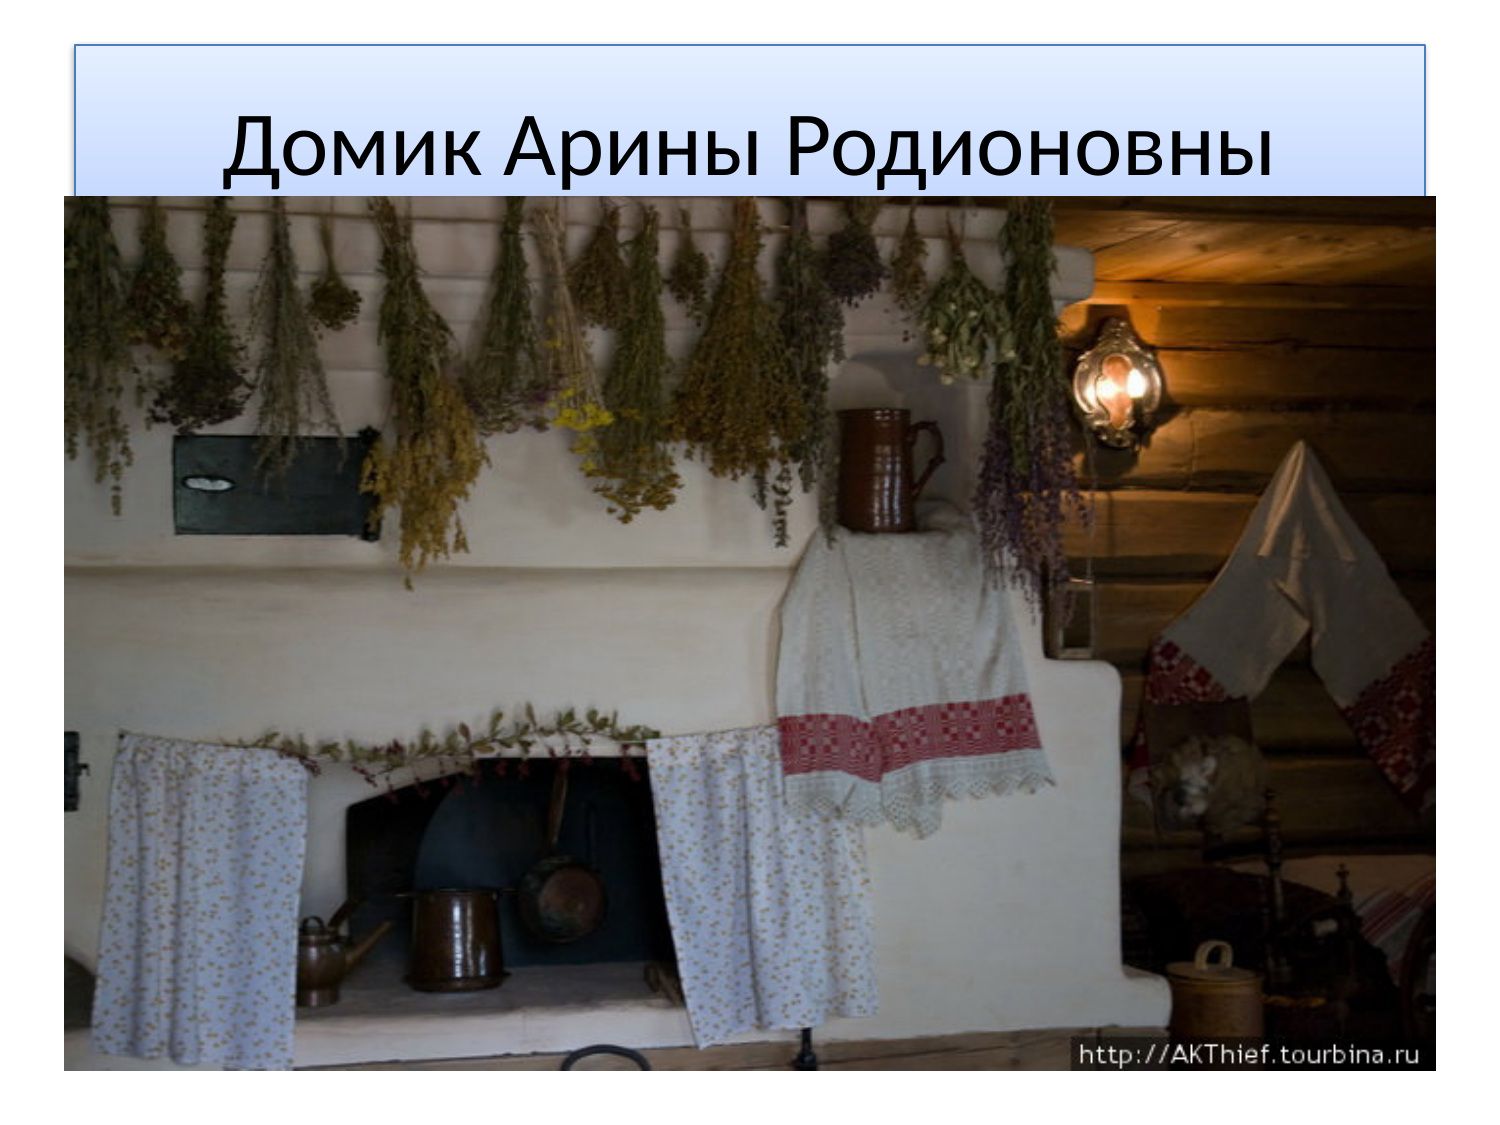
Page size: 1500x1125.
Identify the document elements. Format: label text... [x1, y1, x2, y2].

title Домик Арины Родионовны [74, 44, 1426, 194]
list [64, 195, 1436, 1071]
